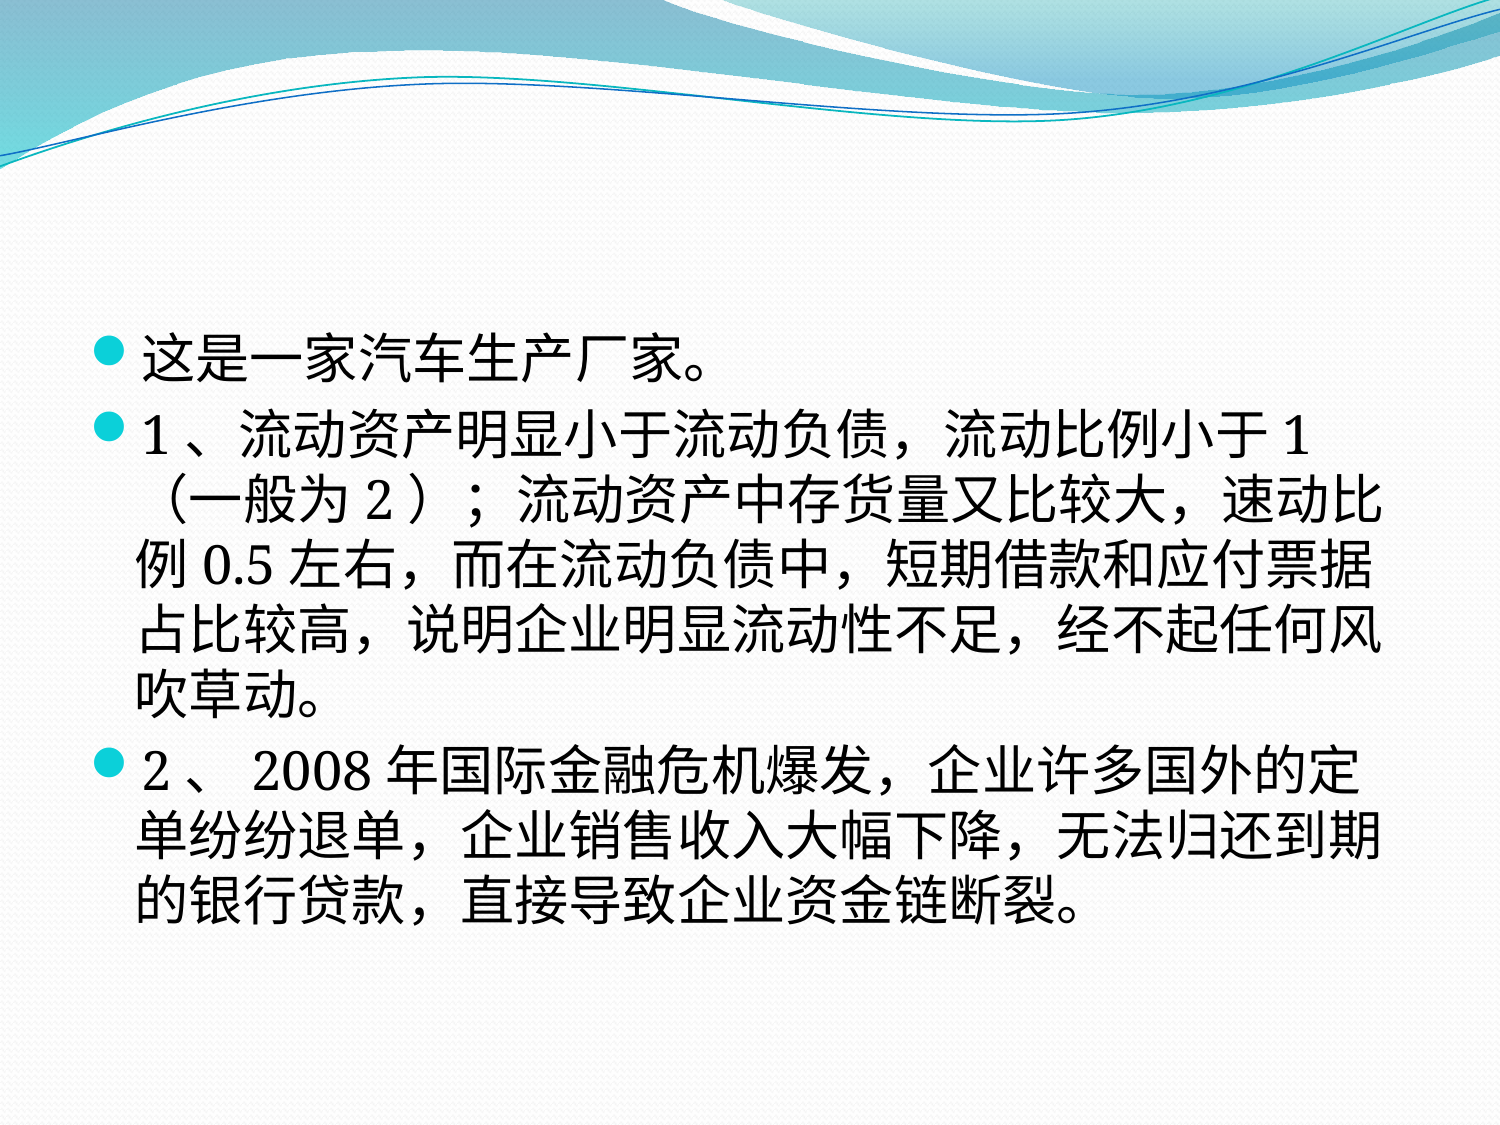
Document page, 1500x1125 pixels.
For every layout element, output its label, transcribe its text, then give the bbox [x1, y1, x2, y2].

list 这是一家汽车生产厂家。 1、流动资产明显小于流动负债，流动比例小于1（一般为2）；流动资产中存货量又比较大，速动比例0.5左右，而在流动负债中，短期借款和应付票据占比较高，说明企业明显流动性不足，经不起任何风吹草动。 2、2008年国际金融危机爆发，企业许多国外的定单纷纷退单，企业销售收入大幅下降，无法归还到期的银行贷款，直接导致企业资金链断裂。 [75, 317, 1425, 1038]
